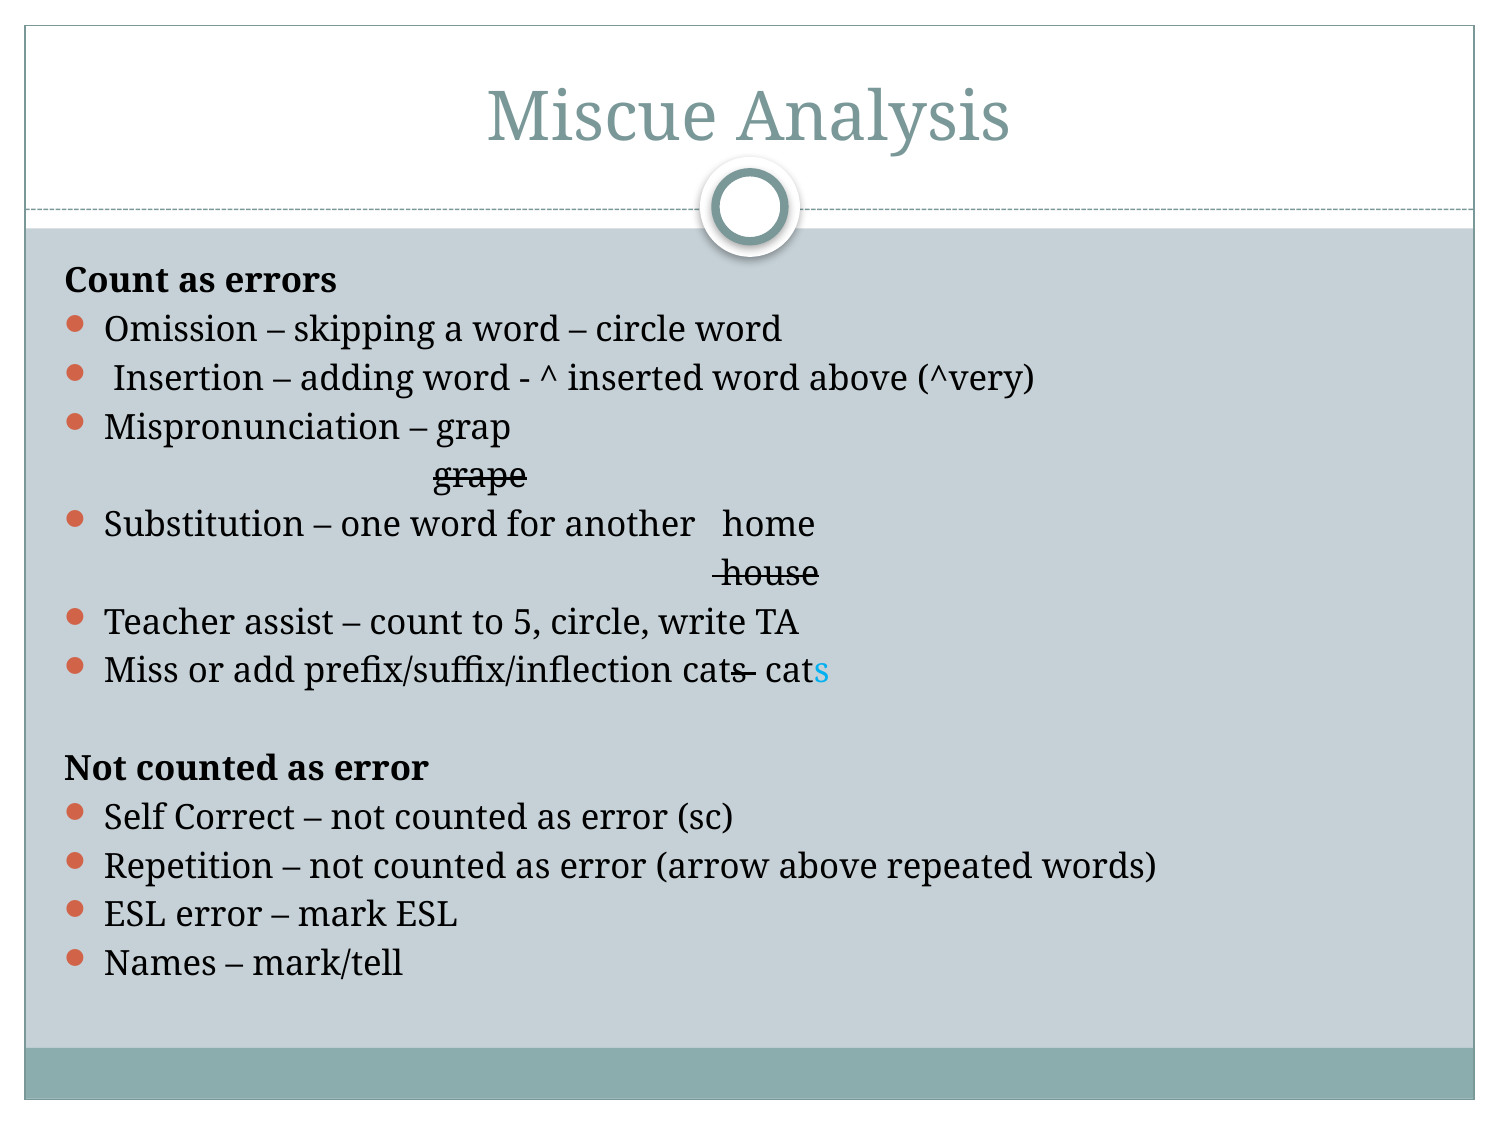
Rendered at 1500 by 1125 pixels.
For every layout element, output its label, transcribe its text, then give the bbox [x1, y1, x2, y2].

title Miscue Analysis [49, 37, 1450, 162]
list Count as errors Omission – skipping a word – circle word Insertion – adding word - ^ inserted word above (^very) Mispronunciation – grap grape Substitution – one word for another home house Teacher assist – count to 5, circle, write TA Miss or add prefix/suffix/inflection cats cats Not counted as error Self Correct – not counted as error (sc) Repetition – not counted as error (arrow above repeated words) ESL error – mark ESL Names – mark/tell [49, 250, 1445, 1001]
